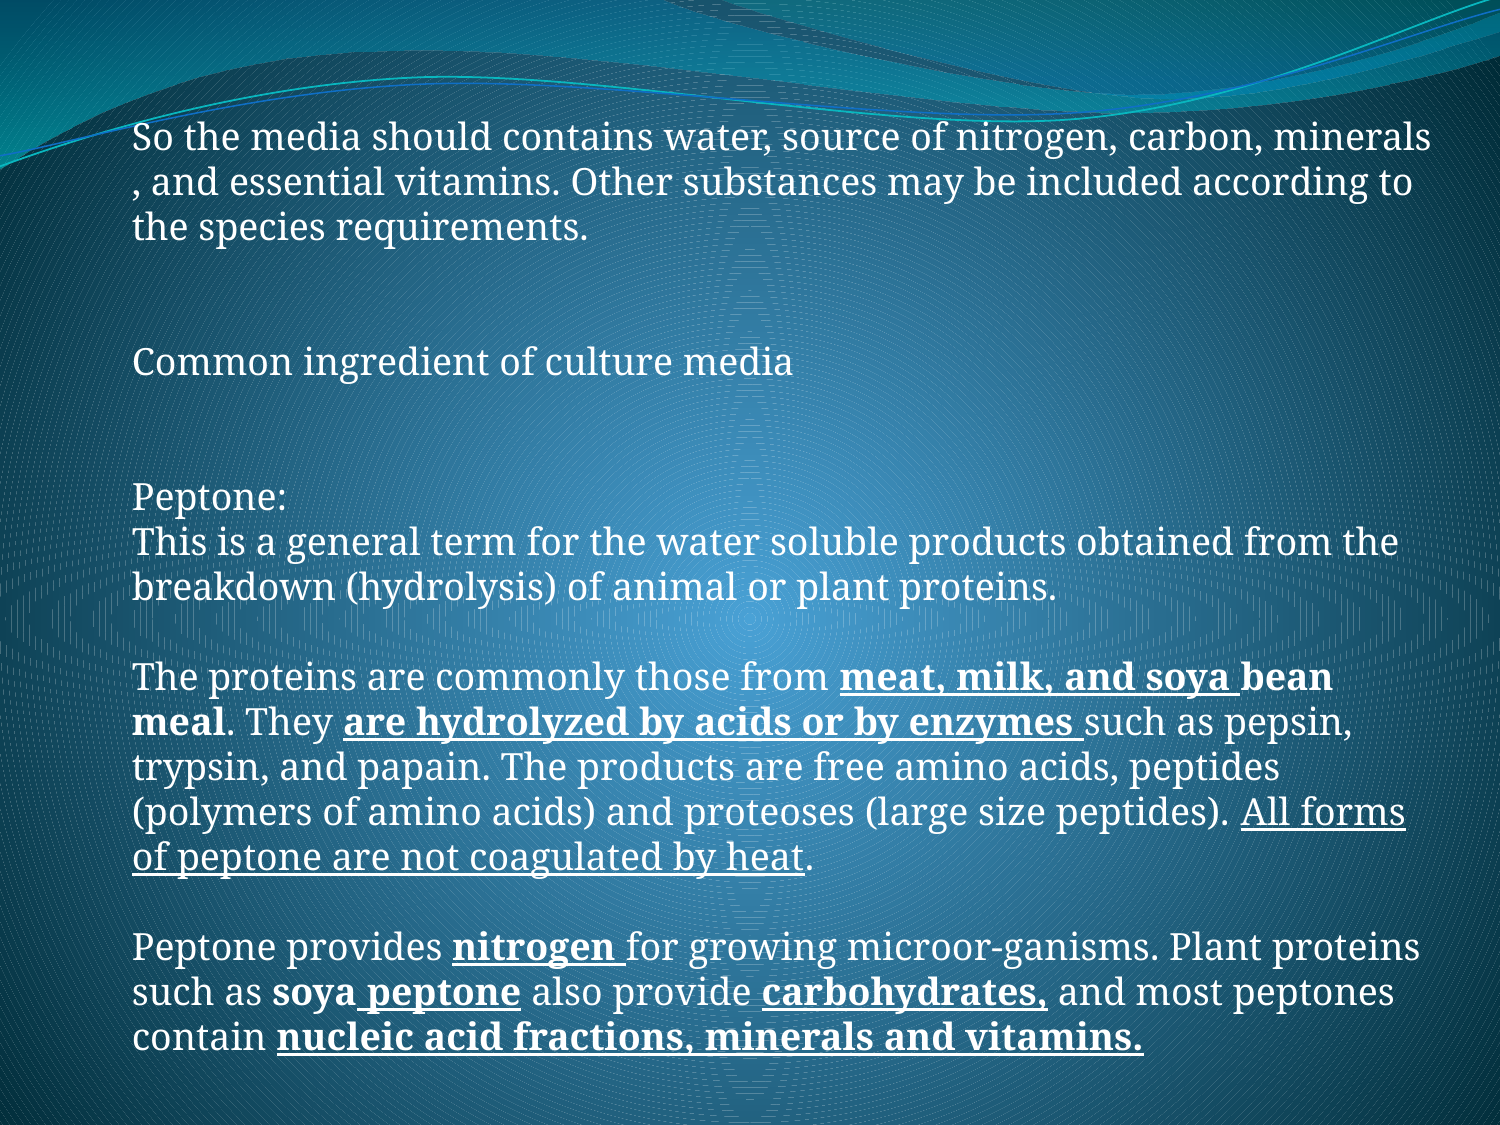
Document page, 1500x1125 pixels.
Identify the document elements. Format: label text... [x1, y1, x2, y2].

text_box So the media should contains water, source of nitrogen, carbon, minerals , and essential vitamins. Other substances may be included according to the species requirements. Common ingredient of culture media Peptone: This is a general term for the water soluble products obtained from the breakdown (hydrolysis) of animal or plant proteins. The proteins are commonly those from meat, milk, and soya bean meal. They are hydrolyzed by acids or by enzymes such as pepsin, trypsin, and papain. The products are free amino acids, peptides (polymers of amino acids) and proteoses (large size peptides). All forms of peptone are not coagulated by heat. Peptone provides nitrogen for growing microor-ganisms. Plant proteins such as soya peptone also provide carbohydrates, and most peptones contain nucleic acid fractions, minerals and vitamins. [117, 105, 1453, 1125]
text_box [128, 46, 1454, 467]
